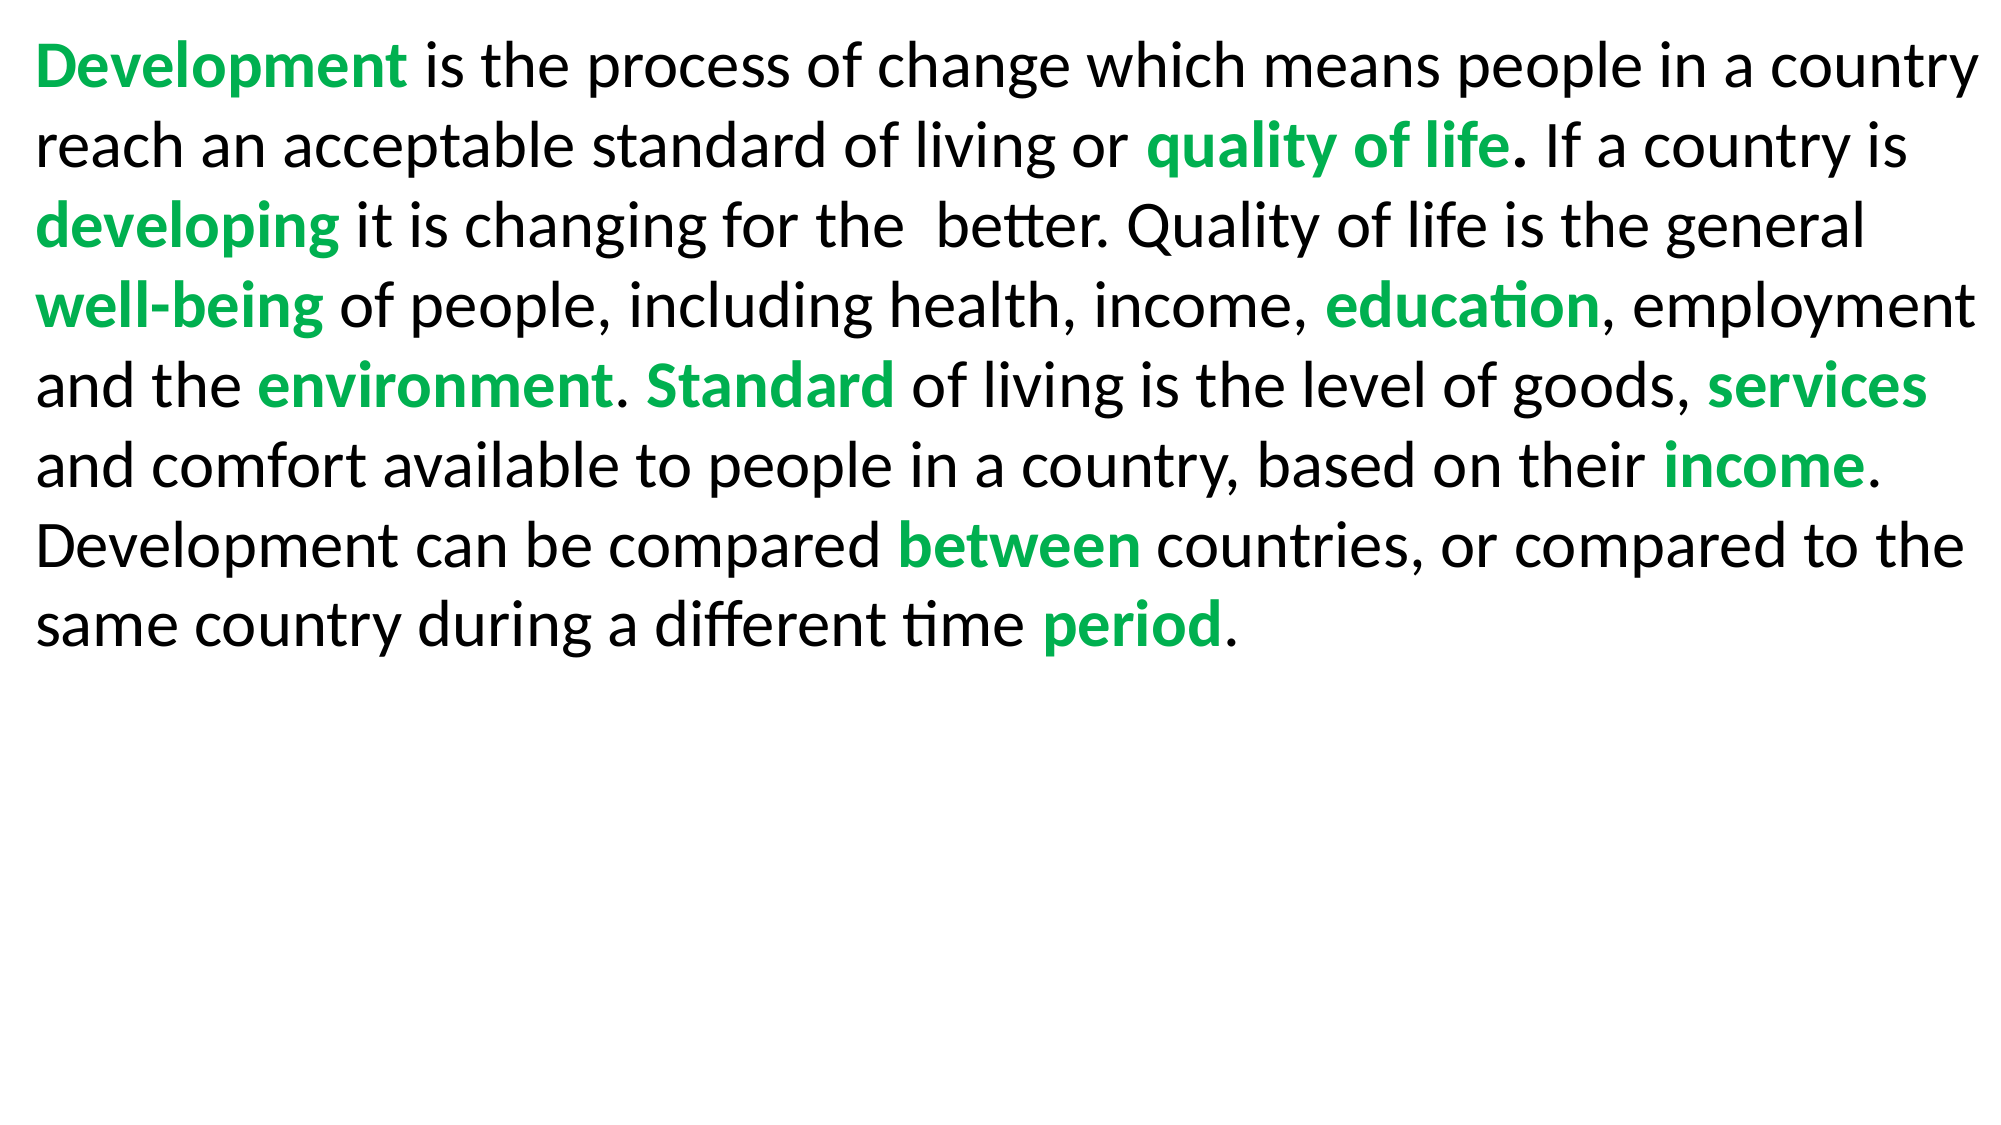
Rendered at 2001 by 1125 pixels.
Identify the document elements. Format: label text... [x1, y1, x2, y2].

text_box Development is the process of change which means people in a country reach an acceptable standard of living or quality of life. If a country is developing it is changing for the better. Quality of life is the general well-being of people, including health, income, education, employment and the environment. Standard of living is the level of goods, services and comfort available to people in a country, based on their income. Development can be compared between countries, or compared to the same country during a different time period. [20, 13, 2000, 668]
